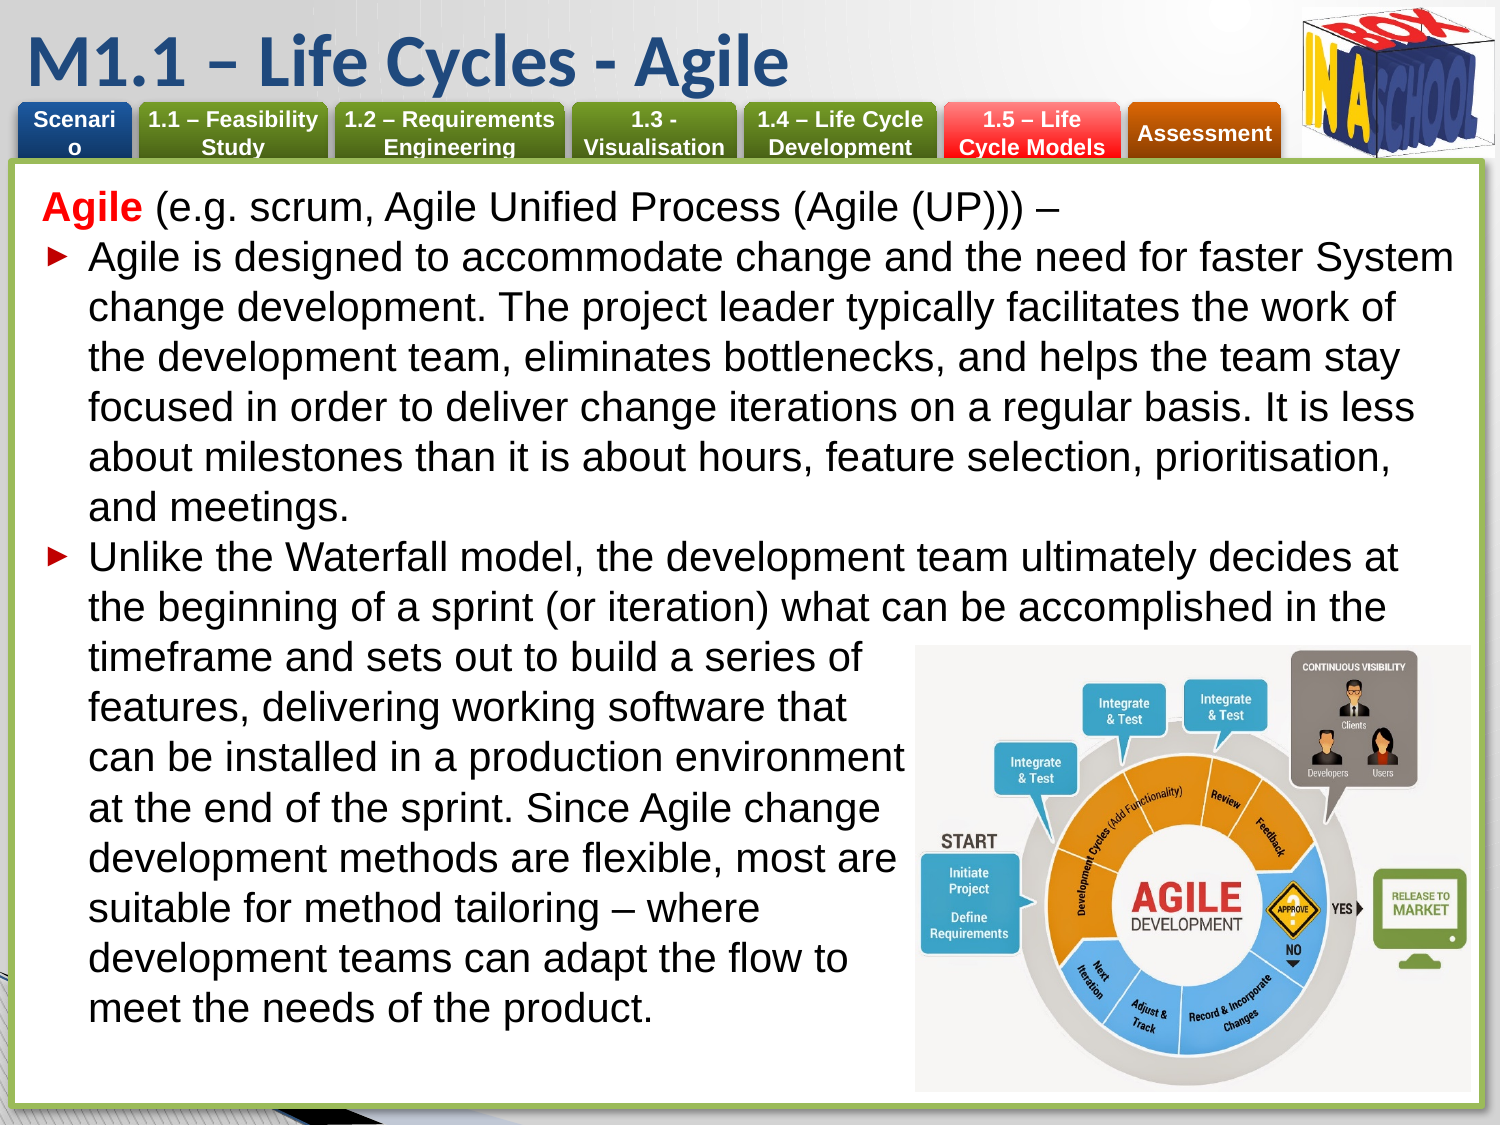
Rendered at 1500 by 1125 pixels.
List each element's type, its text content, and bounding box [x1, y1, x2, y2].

picture [914, 644, 1471, 1092]
picture [281, 1114, 303, 1125]
title M1.1 – Life Cycles - Agile [11, 11, 1270, 102]
picture [1302, 7, 1495, 158]
text_box Agile (e.g. scrum, Agile Unified Process (Agile (UP))) – Agile is designed to accommodate change and the need for faster System change development. The project leader typically facilitates the work of the development team, eliminates bottlenecks, and helps the team stay focused in order to deliver change iterations on a regular basis. It is less about milestones than it is about hours, feature selection, prioritisation, and meetings. Unlike the Waterfall model, the development team ultimately decides at the beginning of a sprint (or iteration) what can be accomplished in the timeframe and sets out to build a series of features, delivering working software that can be installed in a production environment at the end of the sprint. Since Agile change development methods are flexible, most are suitable for method tailoring – where development teams can adapt the flow to meet the needs of the product. [26, 172, 1471, 1038]
